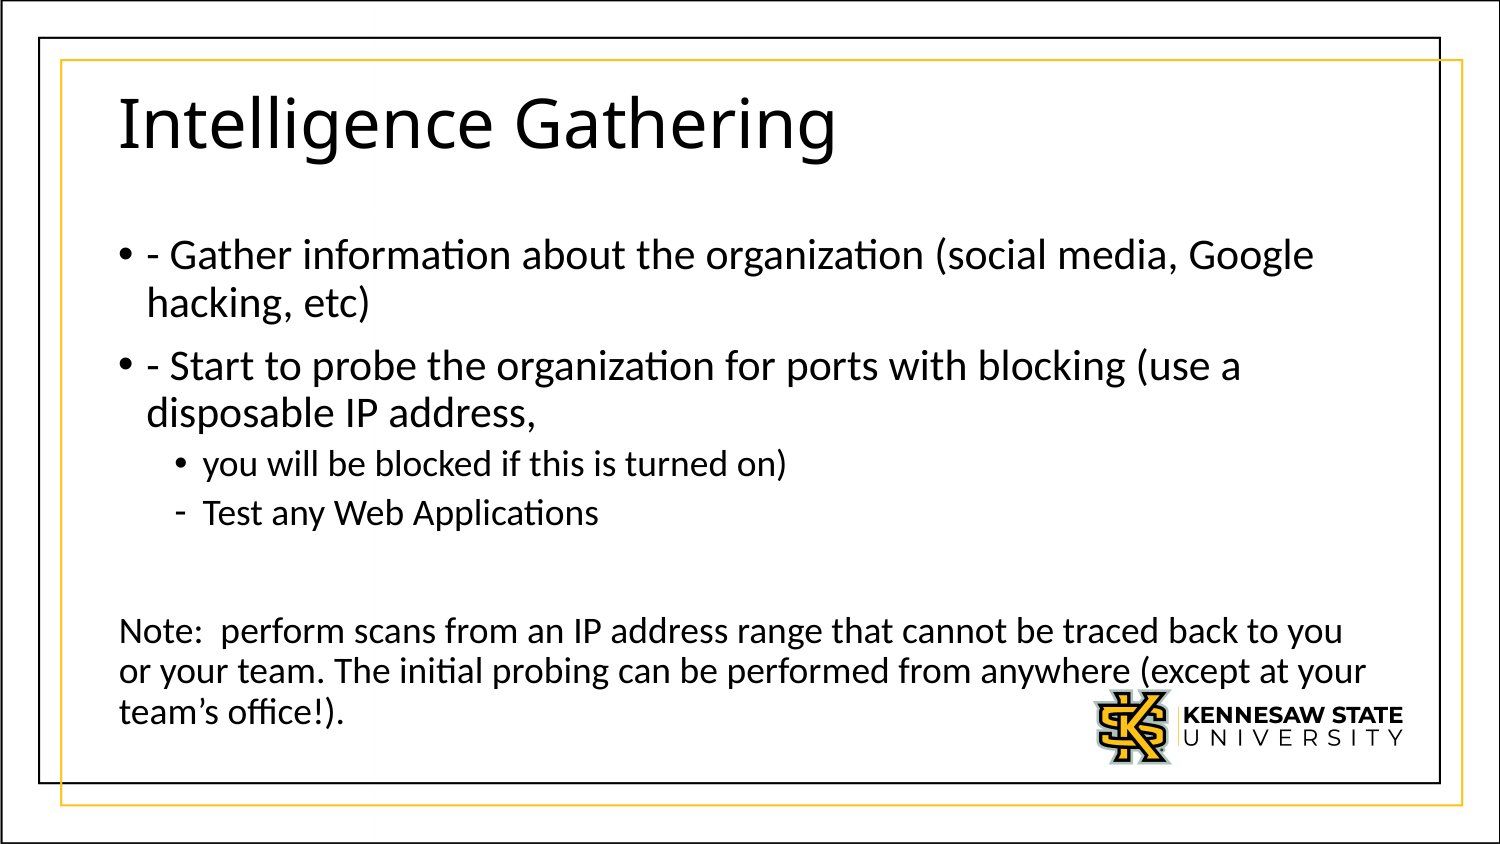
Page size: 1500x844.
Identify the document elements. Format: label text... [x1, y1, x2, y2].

list - Gather information about the organization (social media, Google hacking, etc) - Start to probe the organization for ports with blocking (use a disposable IP address, you will be blocked if this is turned on) Test any Web Applications Note: perform scans from an IP address range that cannot be traced back to you or your team. The initial probing can be performed from anywhere (except at your team’s office!). [103, 224, 1397, 760]
title Intelligence Gathering [103, 44, 1397, 208]
picture [0, 0, 1500, 844]
